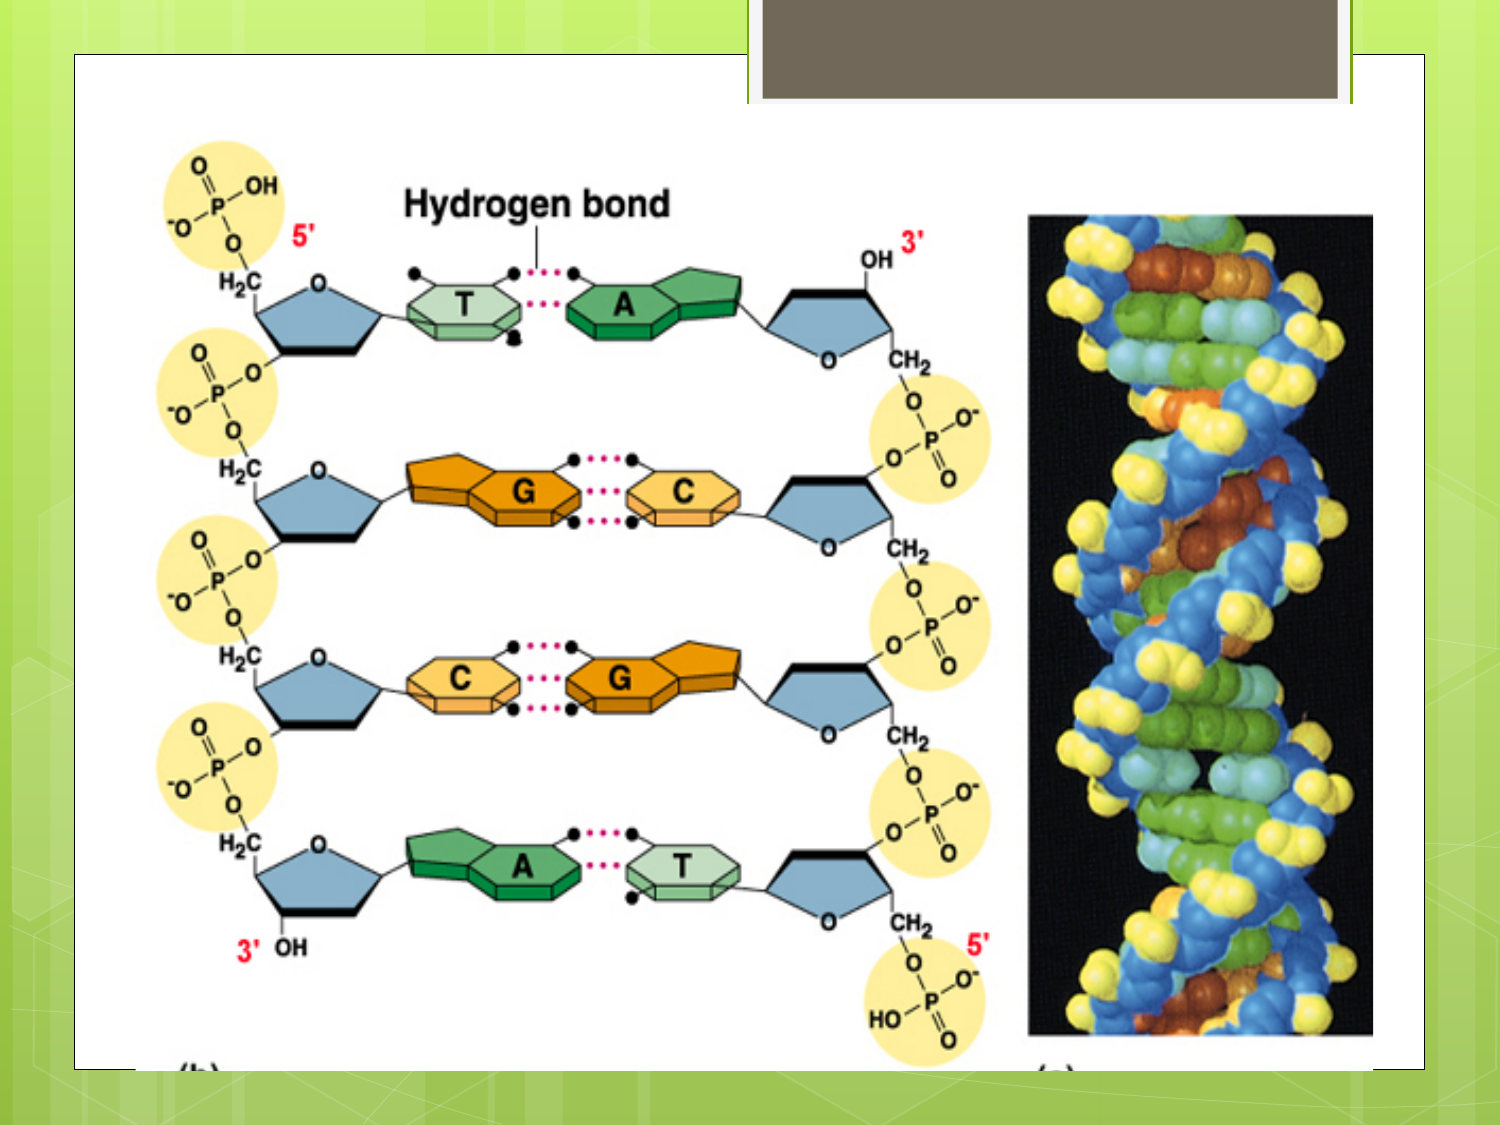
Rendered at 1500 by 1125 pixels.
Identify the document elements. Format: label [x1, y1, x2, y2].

picture [135, 104, 1374, 1071]
